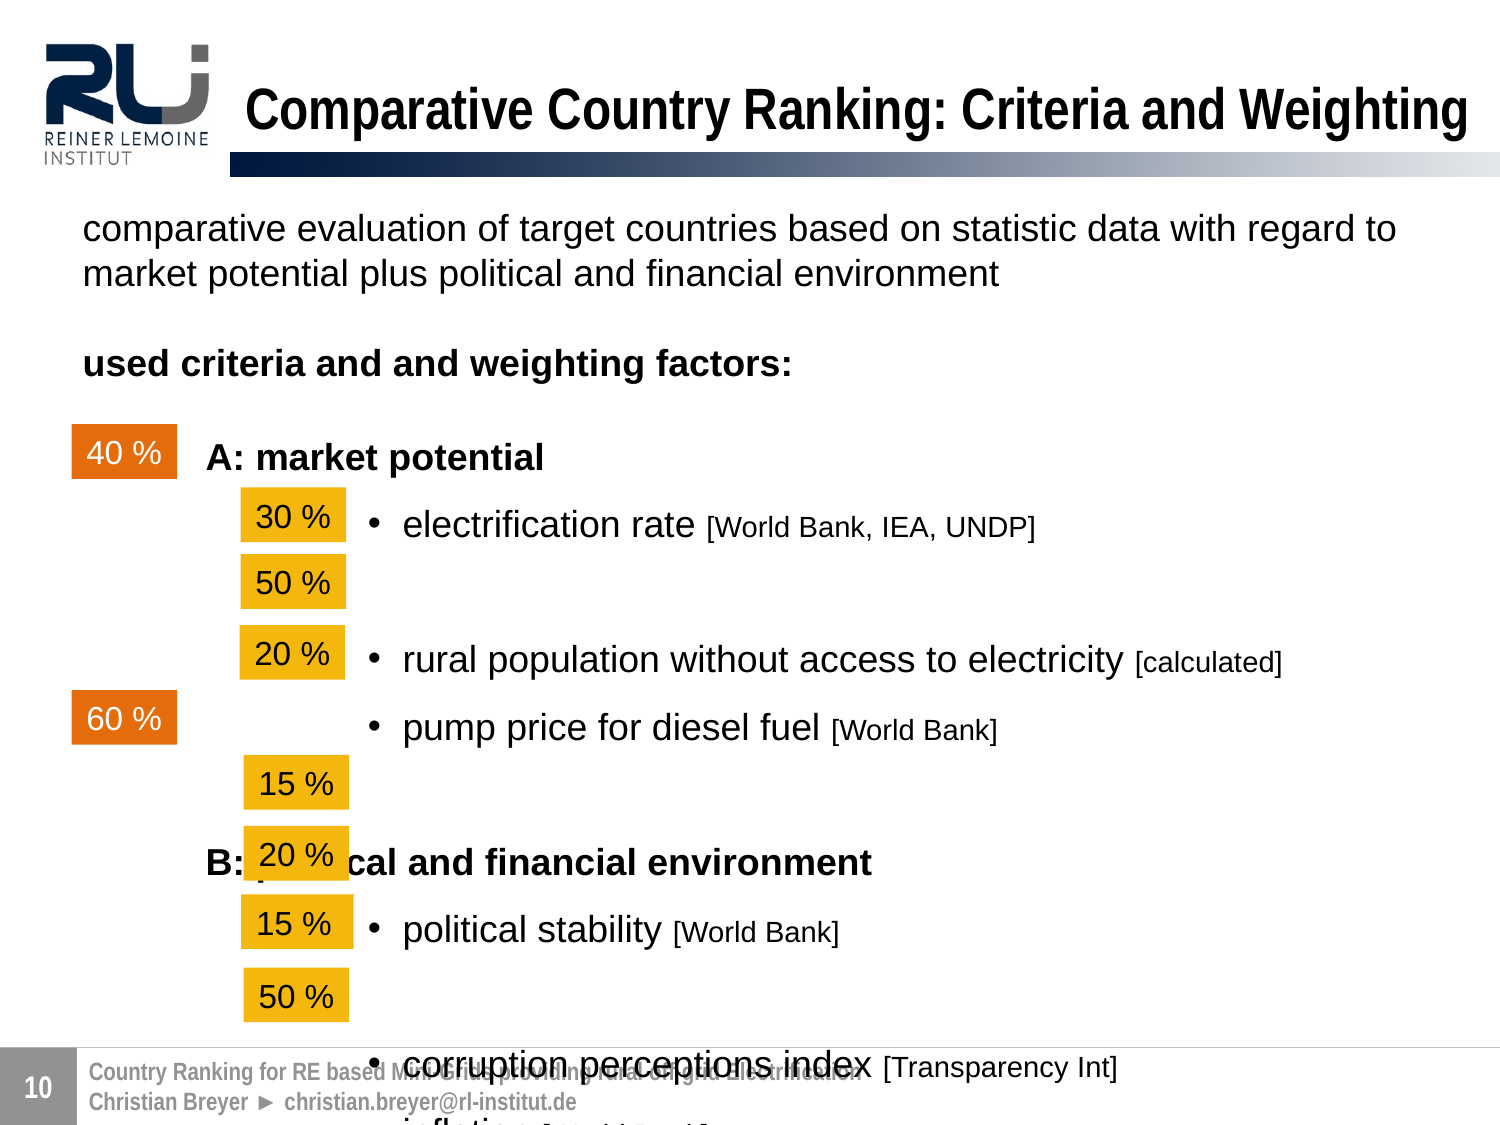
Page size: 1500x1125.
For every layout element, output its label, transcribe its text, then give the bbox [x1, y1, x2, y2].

text_box Comparative Country Ranking: Criteria and Weighting [230, 45, 1500, 149]
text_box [70, 402, 1458, 1063]
text_box comparative evaluation of target countries based on statistic data with regard to market potential plus political and financial environment used criteria and and weighting factors: [67, 196, 1467, 392]
picture [44, 43, 210, 166]
picture [230, 152, 1500, 177]
